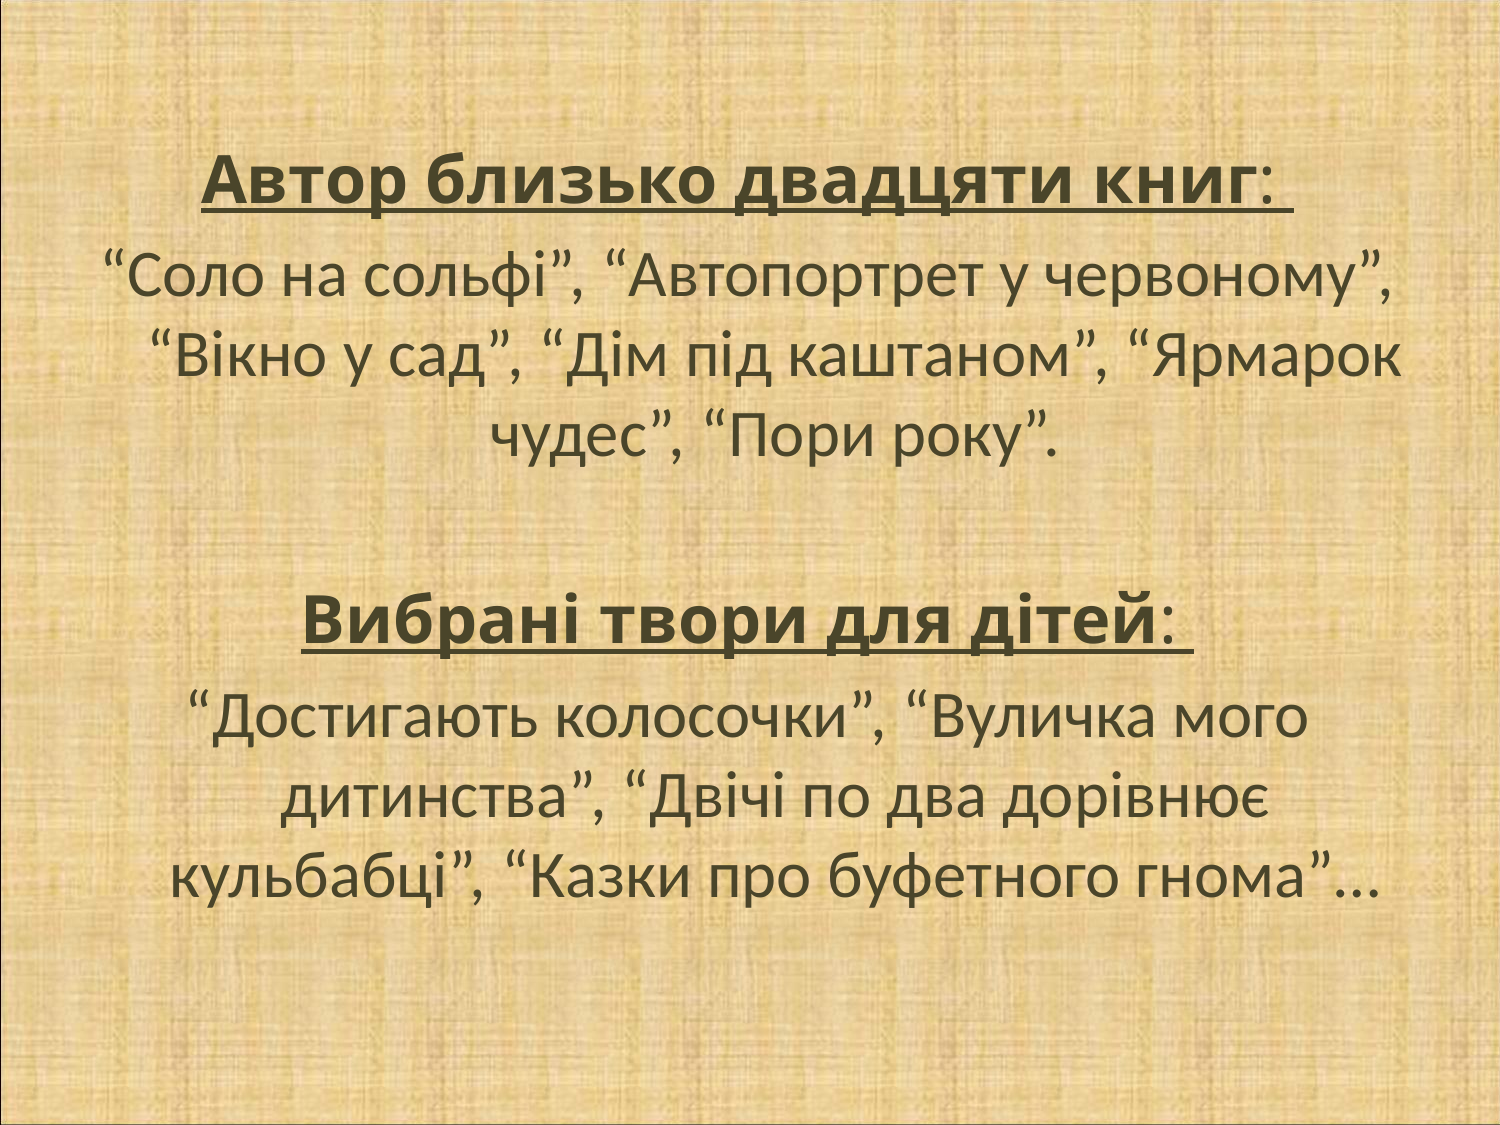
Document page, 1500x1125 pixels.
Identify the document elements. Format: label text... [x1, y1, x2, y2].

list Автор близько двадцяти книг: “Соло на сольфі”, “Автопортрет у червоному”, “Вікно у сад”, “Дім під каштаном”, “Ярмарок чудес”, “Пори року”. Вибрані твори для дітей: “Достигають колосочки”, “Вуличка мого дитинства”, “Двічі по два дорівнює кульбабці”, “Казки про буфетного гнома”… [70, 128, 1426, 1064]
picture [0, 0, 1500, 1125]
